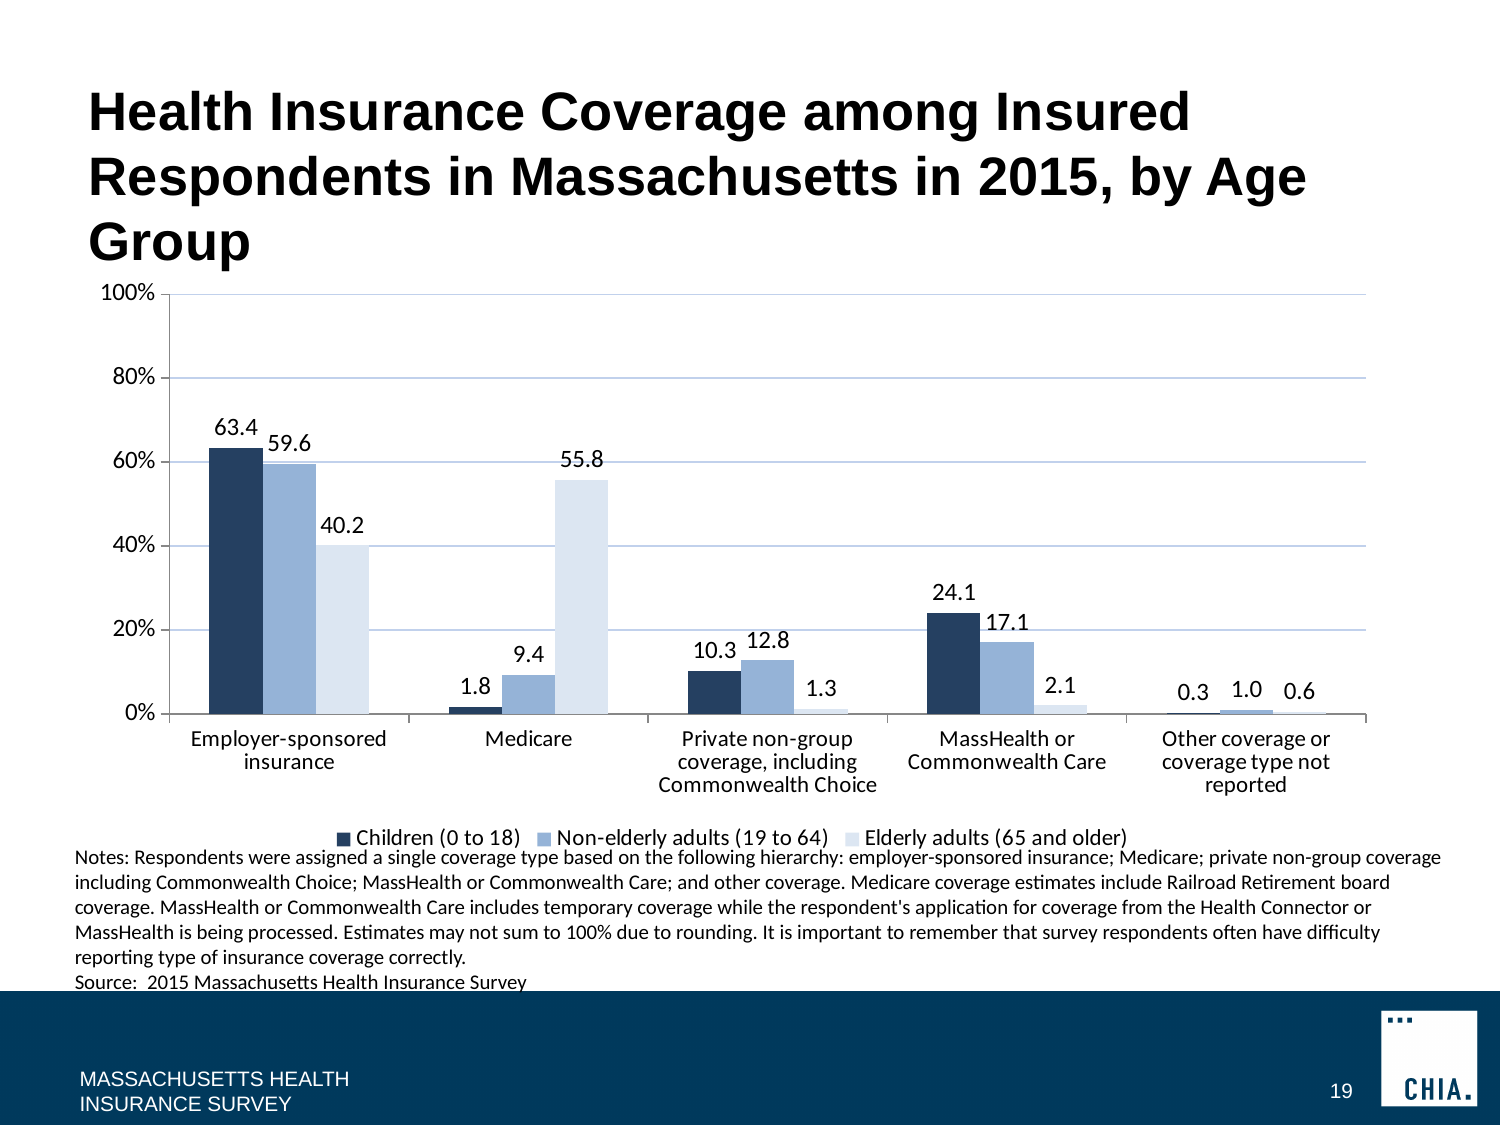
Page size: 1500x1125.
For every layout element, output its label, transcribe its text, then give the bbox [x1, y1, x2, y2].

slide_number 19 [1017, 1060, 1368, 1121]
title Health Insurance Coverage among Insured Respondents in Massachusetts in 2015, by Age Group [73, 120, 1393, 227]
footer MASSACHUSETTS HEALTH INSURANCE SURVEY [64, 1060, 430, 1121]
text_box Notes: Respondents were assigned a single coverage type based on the following hierarchy: employer-sponsored insurance; Medicare; private non-group coverage including Commonwealth Choice; MassHealth or Commonwealth Care; and other coverage. Medicare coverage estimates include Railroad Retirement board coverage. MassHealth or Commonwealth Care includes temporary coverage while the respondent's application for coverage from the Health Connector or MassHealth is being processed. Estimates may not sum to 100% due to rounding. It is important to remember that survey respondents often have difficulty reporting type of insurance coverage correctly. Source: 2015 Massachusetts Health Insurance Survey [60, 836, 1463, 1002]
chart [73, 269, 1393, 858]
picture [0, 991, 1500, 1125]
